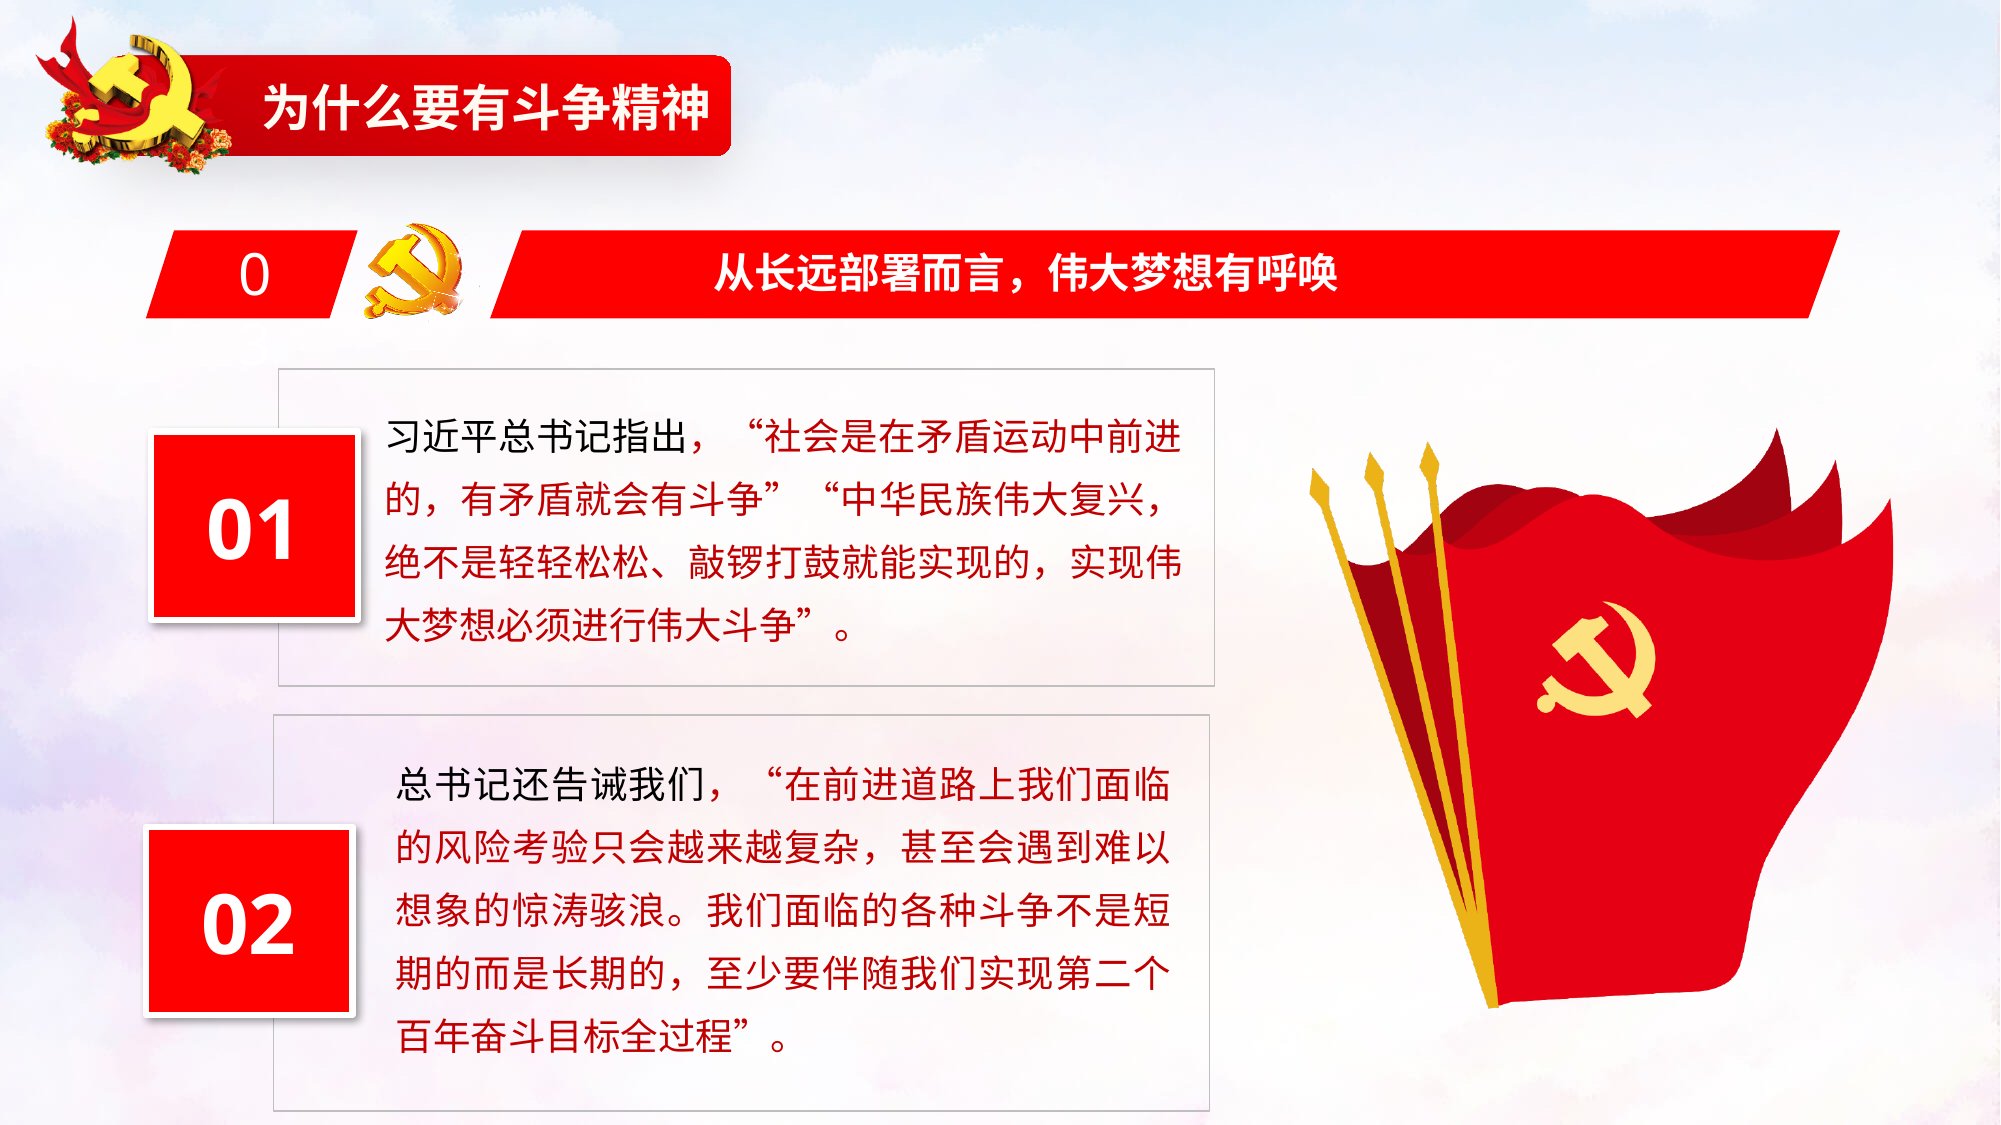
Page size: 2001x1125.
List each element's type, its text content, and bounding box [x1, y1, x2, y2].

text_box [35, 15, 731, 175]
picture [0, 0, 2000, 1125]
text_box [273, 715, 1210, 1111]
text_box 02 [145, 826, 353, 1015]
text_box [145, 196, 1841, 350]
text_box [278, 368, 1215, 687]
text_box 习近平总书记指出，“社会是在矛盾运动中前进的，有矛盾就会有斗争”“中华民族伟大复兴，绝不是轻轻松松、敲锣打鼓就能实现的，实现伟大梦想必须进行伟大斗争”。 [369, 387, 1198, 655]
text_box 总书记还告诫我们，“在前进道路上我们面临的风险考验只会越来越复杂，甚至会遇到难以想象的惊涛骇浪。我们面临的各种斗争不是短期的而是长期的，至少要伴随我们实现第二个百年奋斗目标全过程”。 [381, 735, 1186, 1066]
text_box 01 [150, 431, 358, 620]
